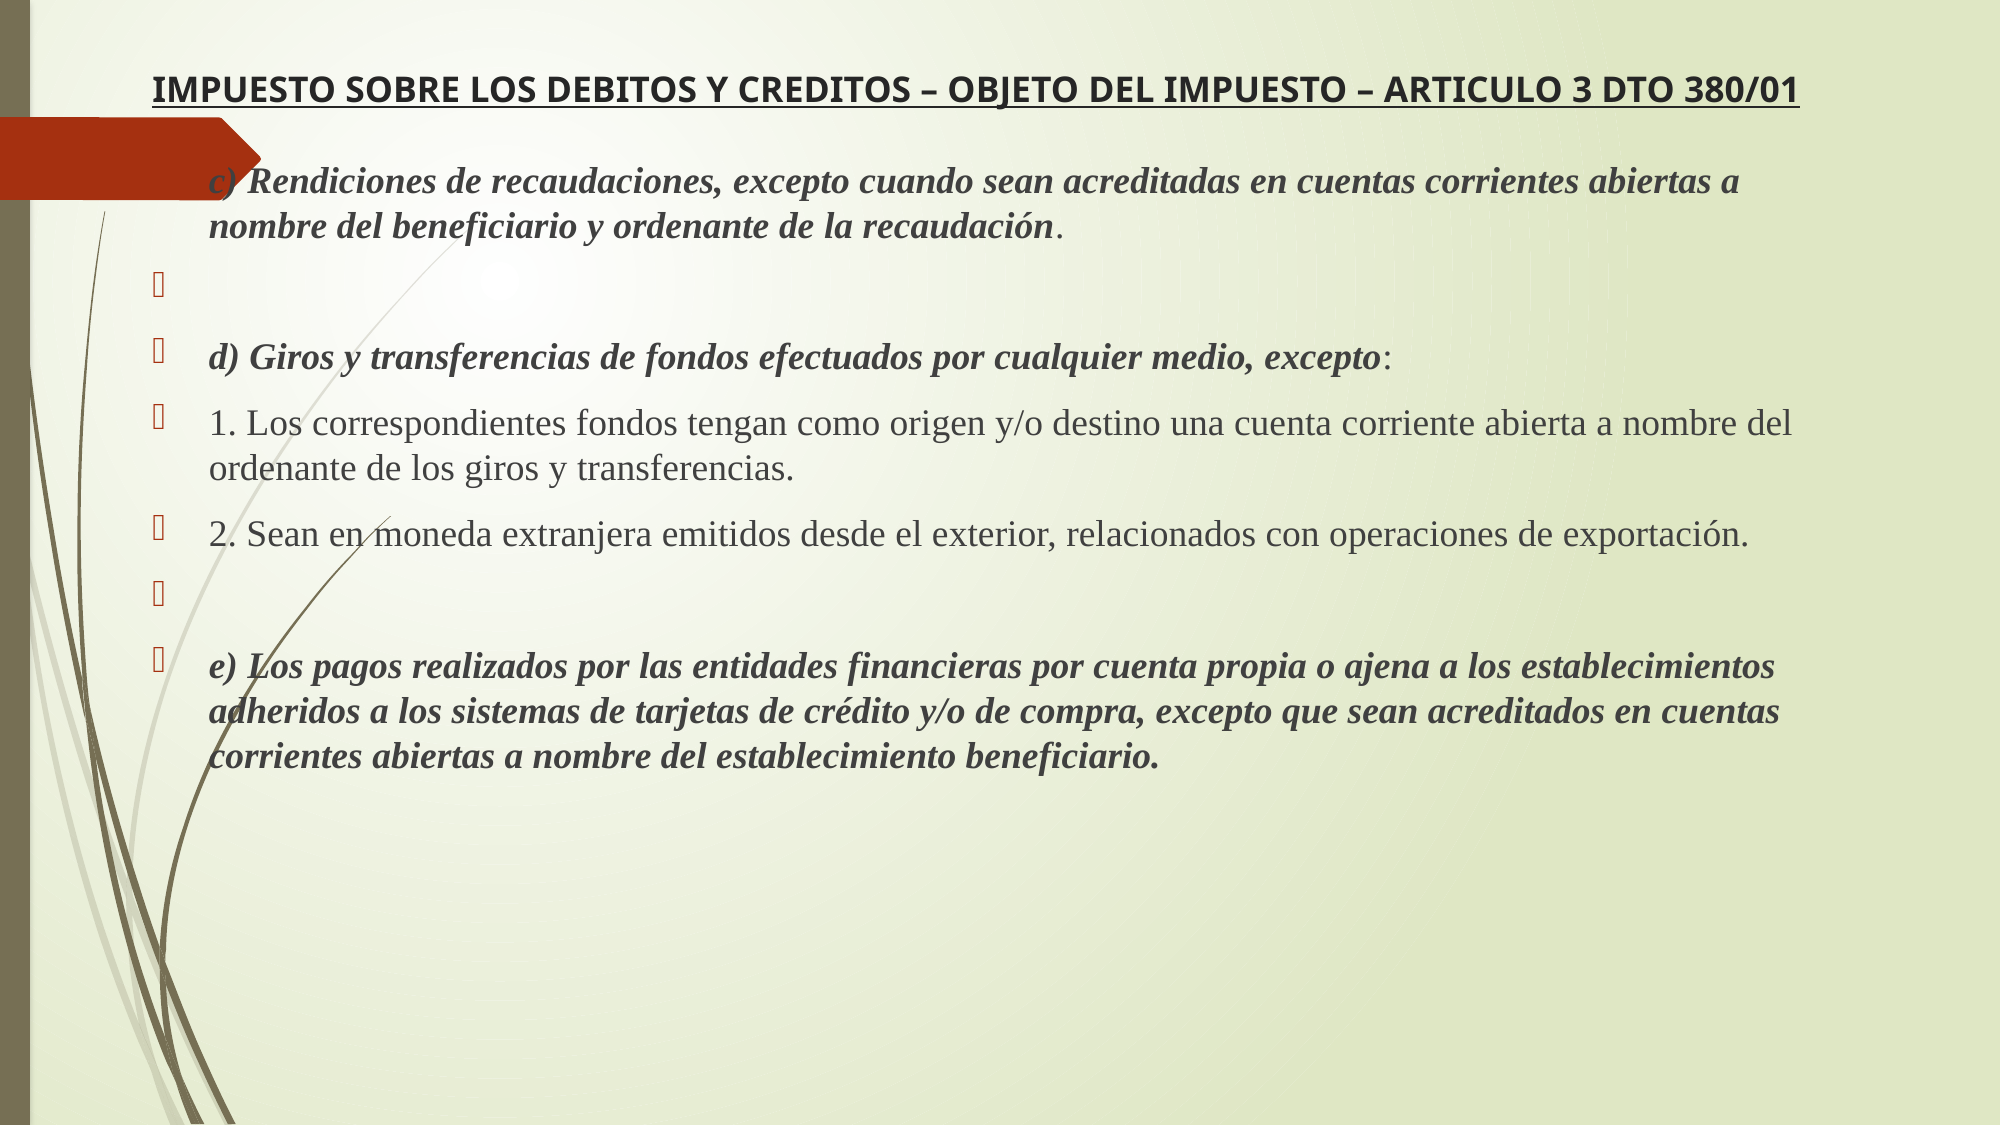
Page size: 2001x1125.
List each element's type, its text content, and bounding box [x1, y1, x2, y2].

title IMPUESTO SOBRE LOS DEBITOS Y CREDITOS – OBJETO DEL IMPUESTO – ARTICULO 3 DTO 380/01 [137, 59, 1863, 148]
list c) Rendiciones de recaudaciones, excepto cuando sean acreditadas en cuentas corrientes abiertas a nombre del beneficiario y ordenante de la recaudación. d) Giros y transferencias de fondos efectuados por cualquier medio, excepto: 1. Los correspondientes fondos tengan como origen y/o destino una cuenta corriente abierta a nombre del ordenante de los giros y transferencias. 2. Sean en moneda extranjera emitidos desde el exterior, relacionados con operaciones de exportación. e) Los pagos realizados por las entidades financieras por cuenta propia o ajena a los establecimientos adheridos a los sistemas de tarjetas de crédito y/o de compra, excepto que sean acreditados en cuentas corrientes abiertas a nombre del establecimiento beneficiario. [137, 148, 1863, 1014]
